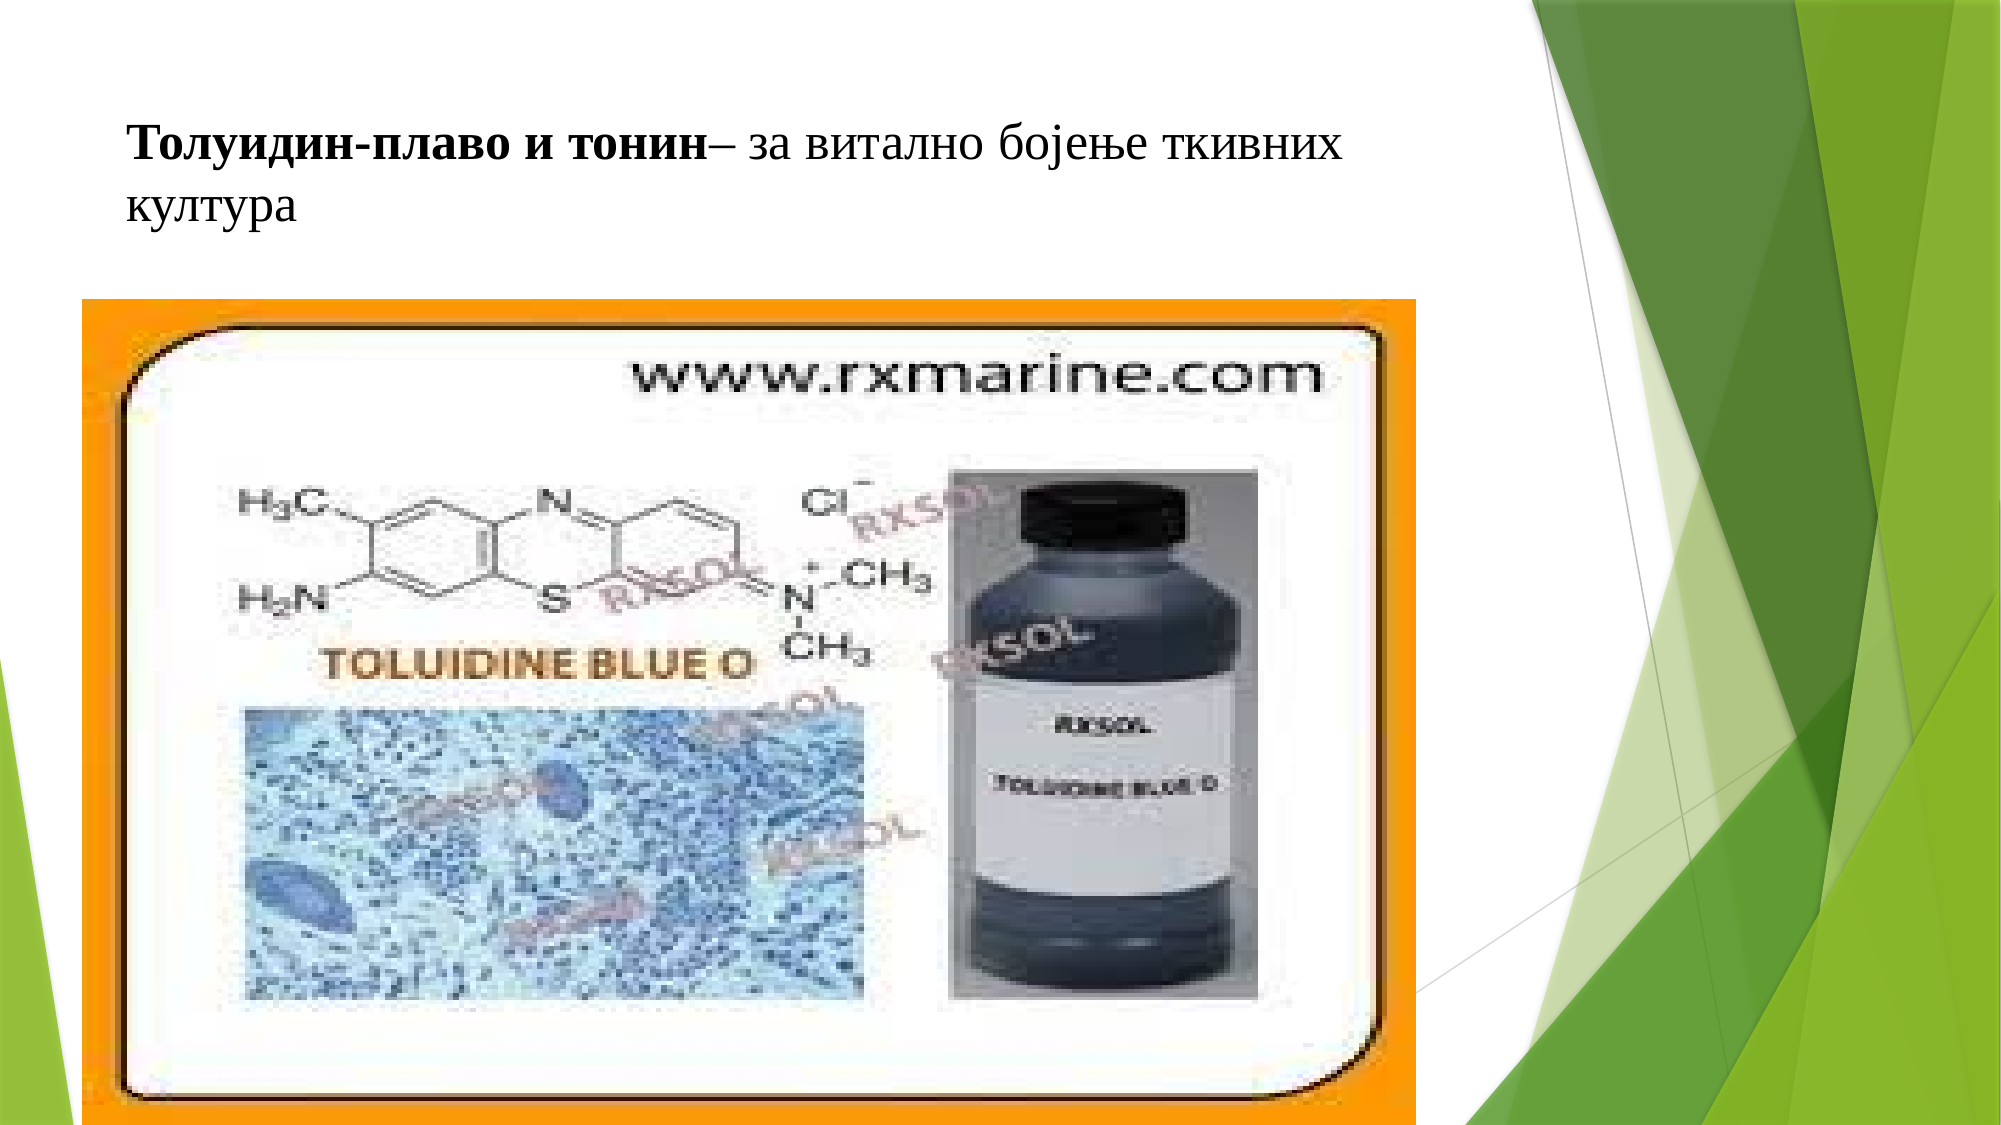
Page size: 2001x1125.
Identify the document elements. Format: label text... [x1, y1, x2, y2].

title Толуидин-плаво и тонин– за витално бојење ткивних култура [111, 99, 1522, 317]
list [82, 298, 1416, 1125]
